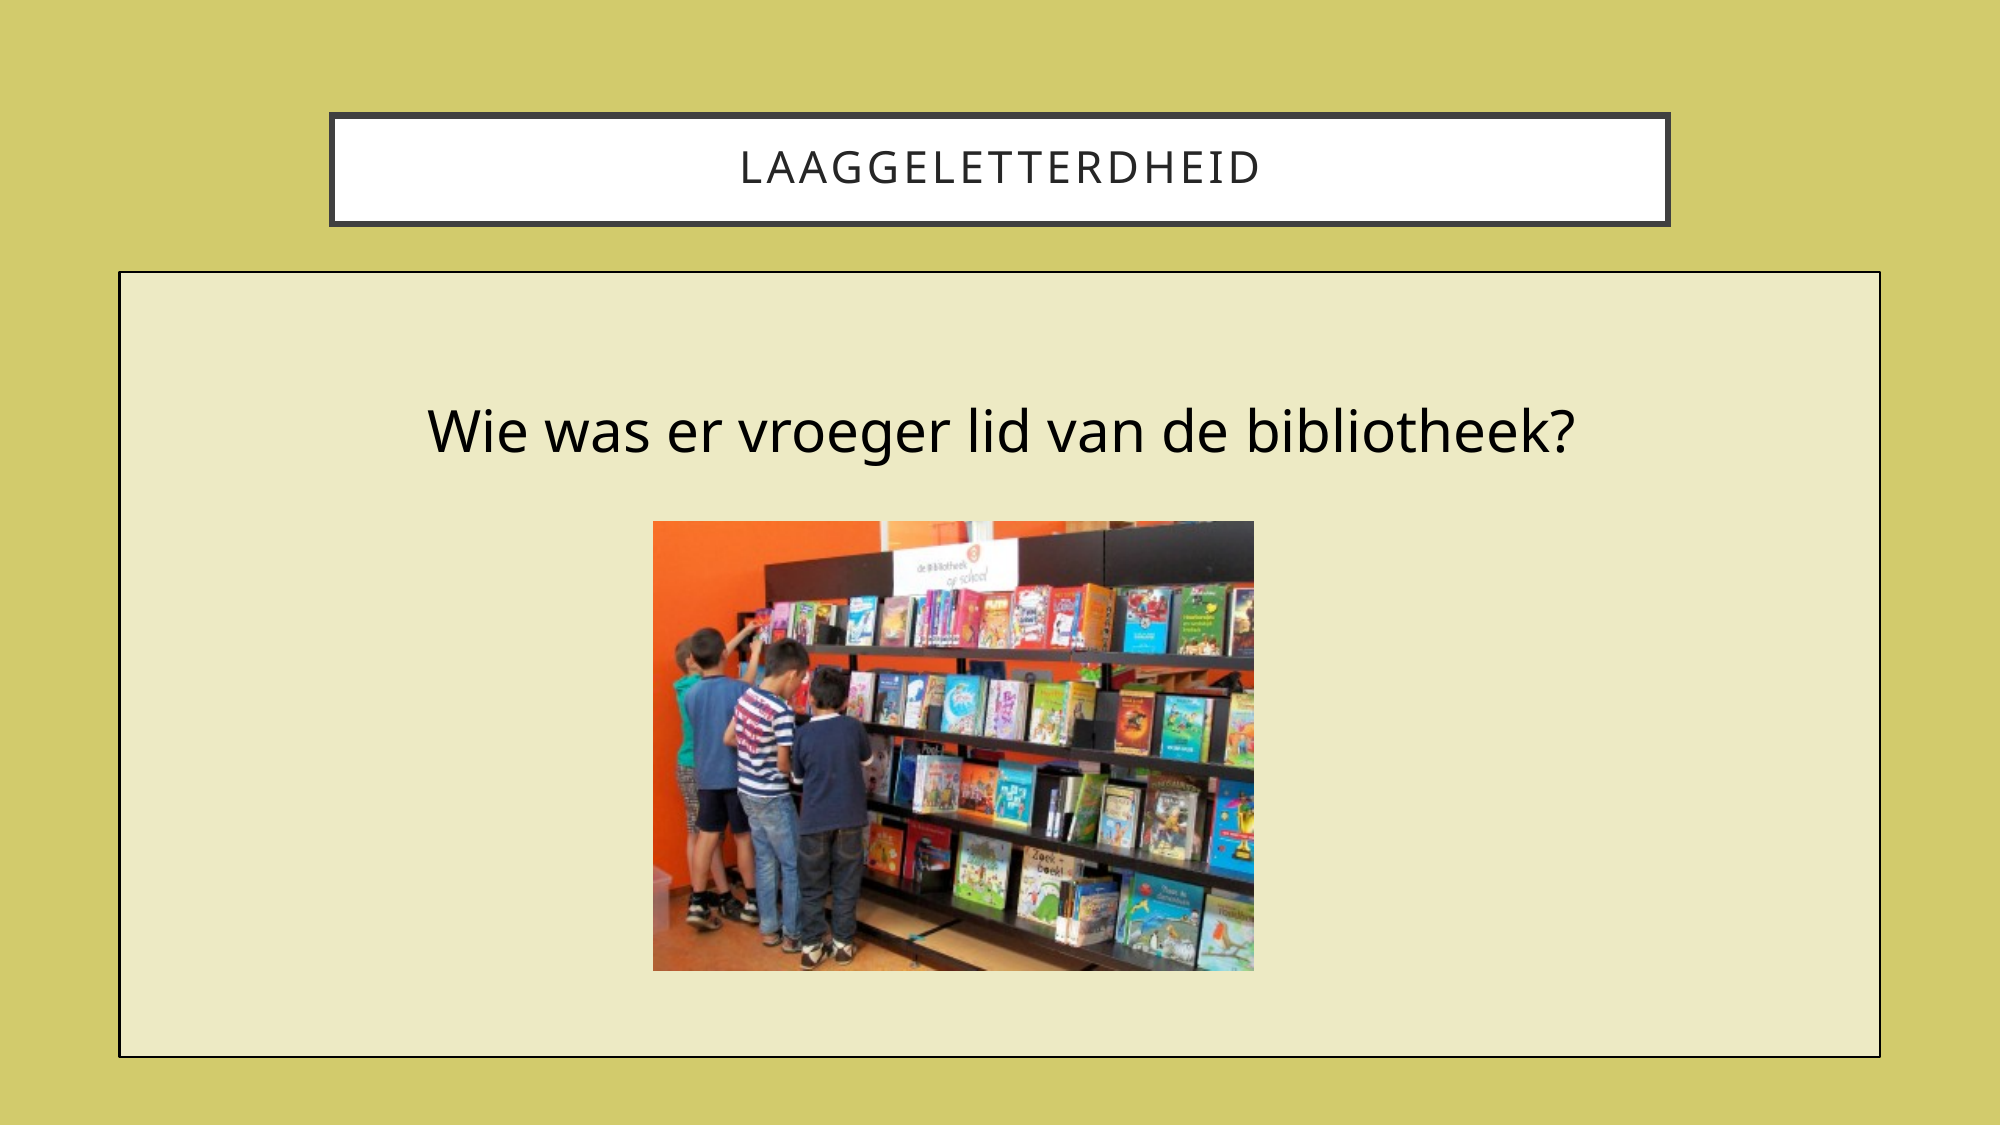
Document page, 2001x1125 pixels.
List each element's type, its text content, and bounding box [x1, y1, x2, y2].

picture [653, 521, 1254, 972]
title LAAGGELETTERDHEID [329, 112, 1671, 227]
text_box Wie was er vroeger lid van de bibliotheek? [413, 386, 1839, 472]
picture [1217, 845, 1226, 852]
text_box [118, 271, 1881, 1058]
